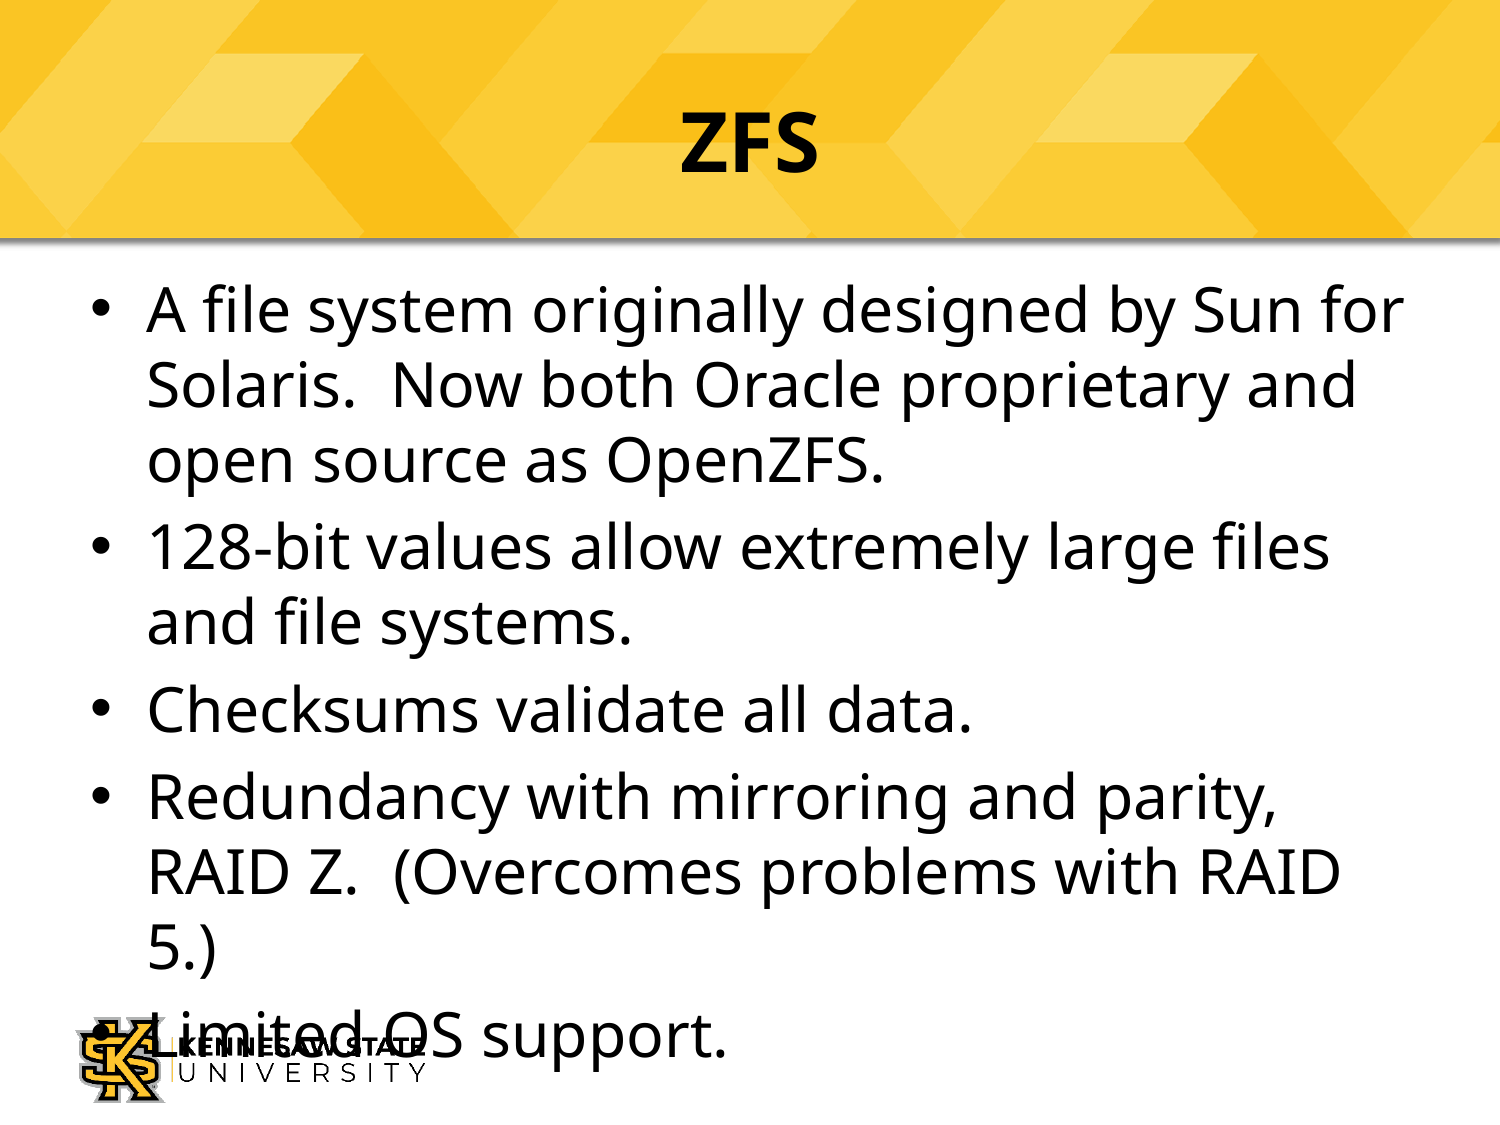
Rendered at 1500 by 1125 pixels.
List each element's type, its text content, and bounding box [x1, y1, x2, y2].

list A file system originally designed by Sun for Solaris. Now both Oracle proprietary and open source as OpenZFS. 128-bit values allow extremely large files and file systems. Checksums validate all data. Redundancy with mirroring and parity, RAID Z. (Overcomes problems with RAID 5.) Limited OS support. [75, 262, 1425, 1005]
picture [75, 1017, 425, 1103]
picture [0, 0, 1500, 251]
title ZFS [75, 45, 1425, 233]
